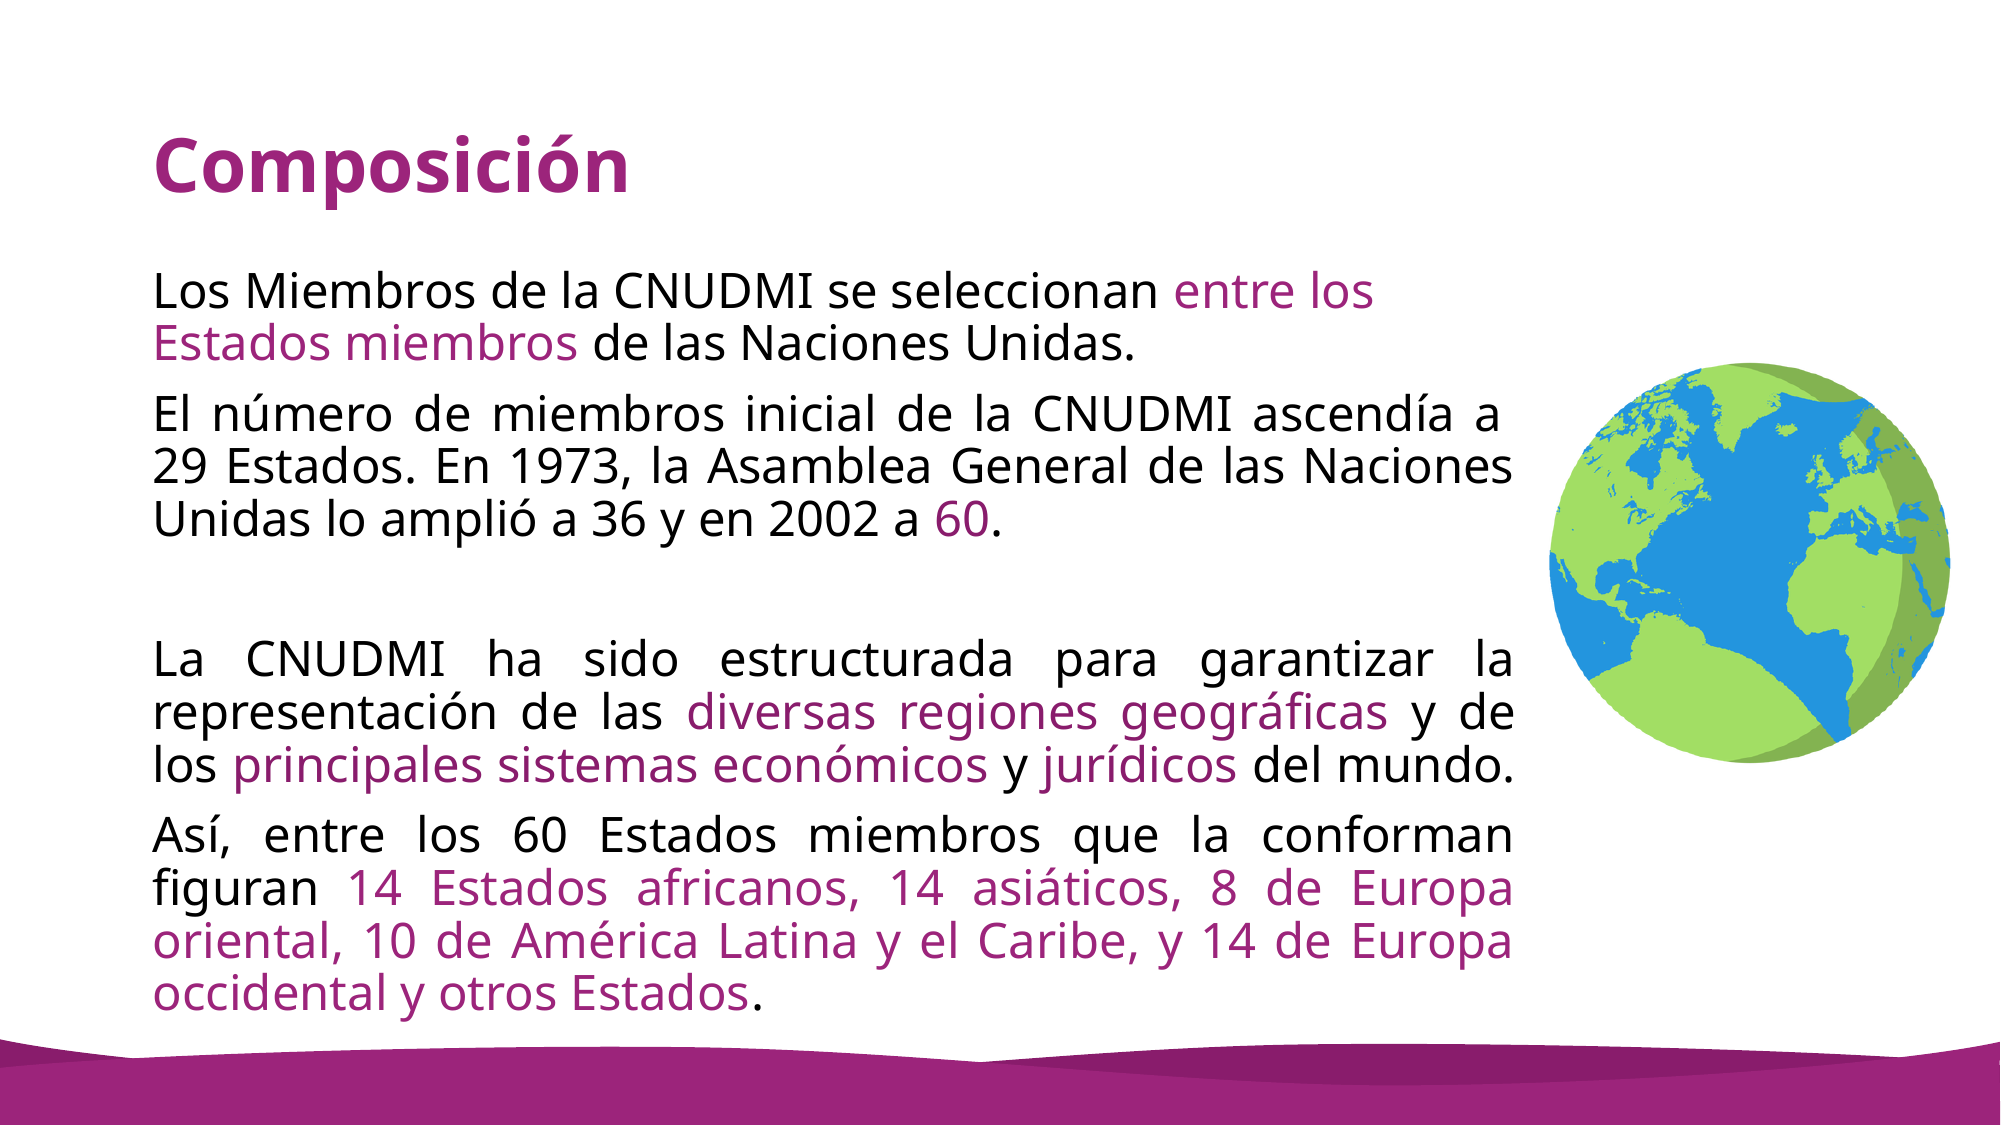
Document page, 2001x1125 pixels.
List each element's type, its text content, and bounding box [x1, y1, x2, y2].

list Los Miembros de la CNUDMI se seleccionan entre los Estados miembros de las Naciones Unidas. El número de miembros inicial de la CNUDMI ascendía a 29 Estados. En 1973, la Asamblea General de las Naciones Unidas lo amplió a 36 y en 2002 a 60. La CNUDMI ha sido estructurada para garantizar la representación de las diversas regiones geográficas y de los principales sistemas económicos y jurídicos del mundo. Así, entre los 60 Estados miembros que la conforman figuran 14 Estados africanos, 14 asiáticos, 8 de Europa oriental, 10 de América Latina y el Caribe, y 14 de Europa occidental y otros Estados. [137, 258, 1532, 1043]
title Composición [137, 59, 1863, 278]
picture [1531, 344, 1968, 781]
